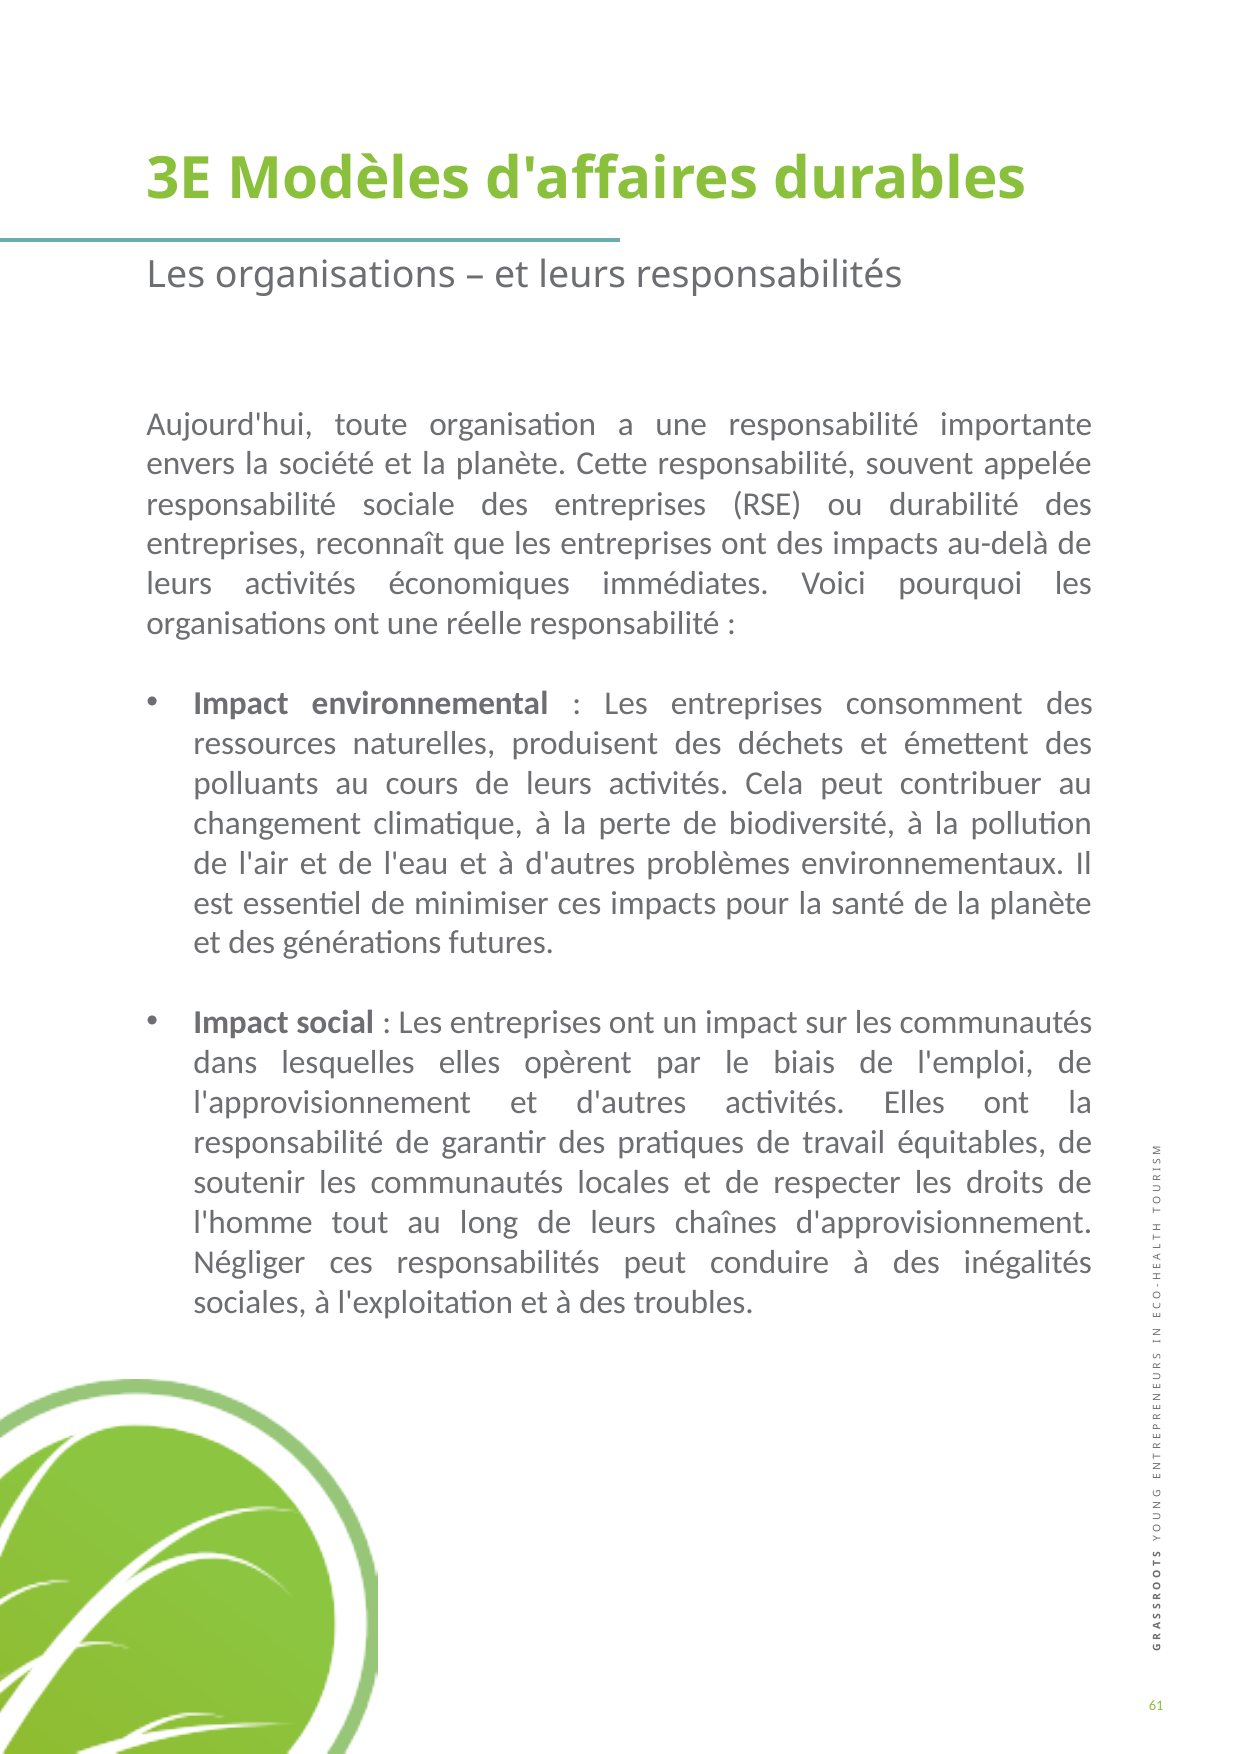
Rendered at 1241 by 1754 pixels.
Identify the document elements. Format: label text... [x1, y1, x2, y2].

list Les organisations – et leurs responsabilités [131, 242, 1109, 371]
text_box [320, 615, 351, 664]
slide_number 61 [1125, 1666, 1187, 1743]
list Aujourd'hui, toute organisation a une responsabilité importante envers la société et la planète. Cette responsabilité, souvent appelée responsabilité sociale des entreprises (RSE) ou durabilité des entreprises, reconnaît que les entreprises ont des impacts au-delà de leurs activités économiques immédiates. Voici pourquoi les organisations ont une réelle responsabilité : Impact environnemental : Les entreprises consomment des ressources naturelles, produisent des déchets et émettent des polluants au cours de leurs activités. Cela peut contribuer au changement climatique, à la perte de biodiversité, à la pollution de l'air et de l'eau et à d'autres problèmes environnementaux. Il est essentiel de minimiser ces impacts pour la santé de la planète et des générations futures. Impact social : Les entreprises ont un impact sur les communautés dans lesquelles elles opèrent par le biais de l'emploi, de l'approvisionnement et d'autres activités. Elles ont la responsabilité de garantir des pratiques de travail équitables, de soutenir les communautés locales et de respecter les droits de l'homme tout au long de leurs chaînes d'approvisionnement. Négliger ces responsabilités peut conduire à des inégalités sociales, à l'exploitation et à des troubles. [131, 394, 1109, 1609]
list 3E Modèles d'affaires durables [131, 132, 1109, 242]
